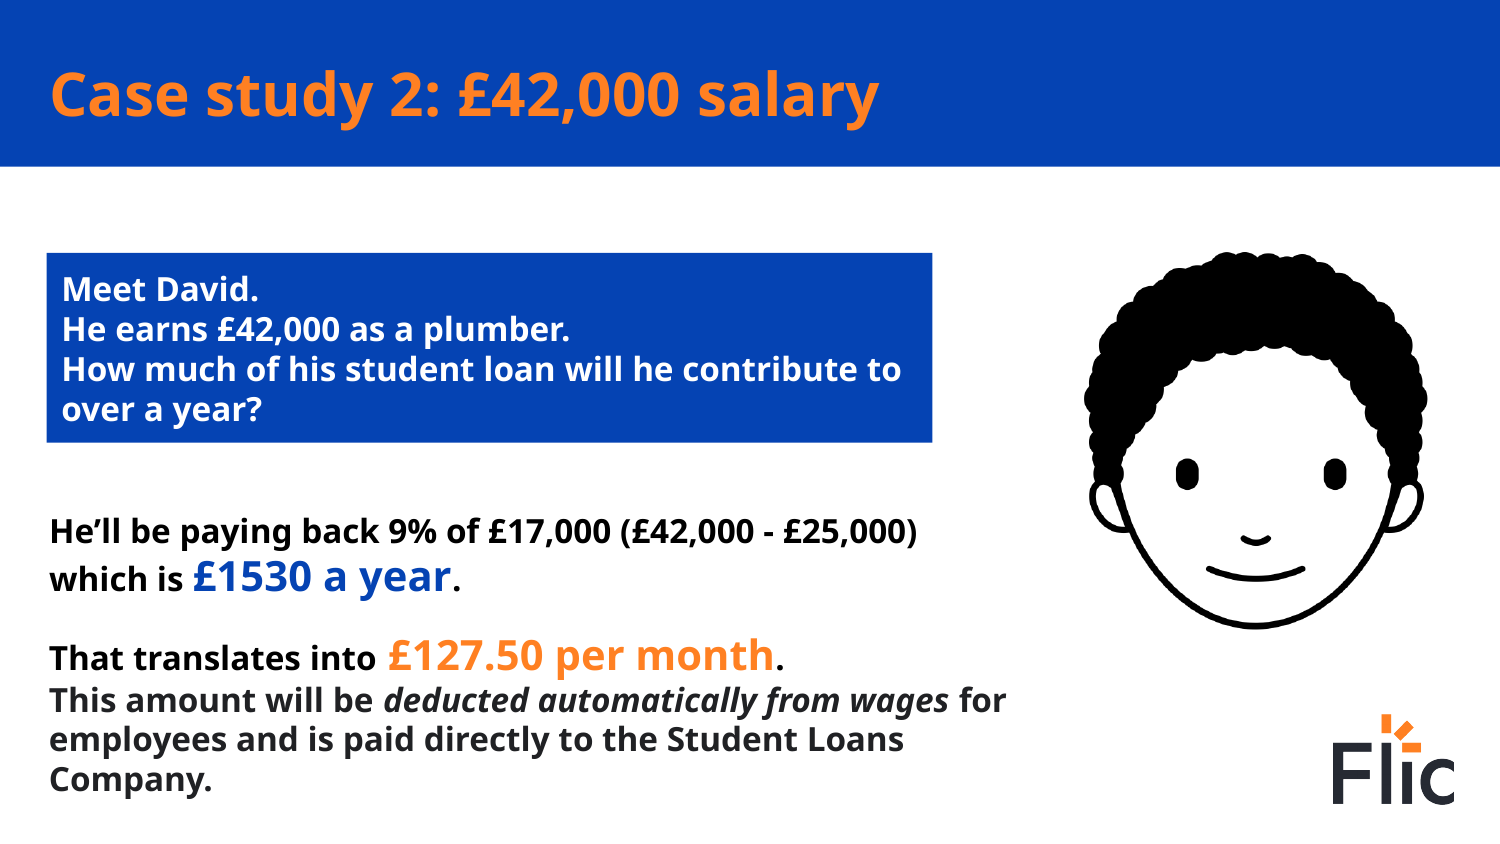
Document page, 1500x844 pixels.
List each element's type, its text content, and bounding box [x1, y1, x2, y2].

picture [1036, 252, 1476, 639]
text_box He’ll be paying back 9% of £17,000 (£42,000 - £25,000) which is £1530 a year. [34, 495, 950, 616]
title Case study 2: £42,000 salary [34, 49, 1371, 135]
picture [1333, 714, 1454, 805]
text_box Meet David. He earns £42,000 as a plumber. How much of his student loan will he contribute to over a year? [46, 252, 933, 443]
text_box That translates into £127.50 per month. This amount will be deducted automatically from wages for employees and is paid directly to the Student Loans Company. [34, 613, 1037, 844]
